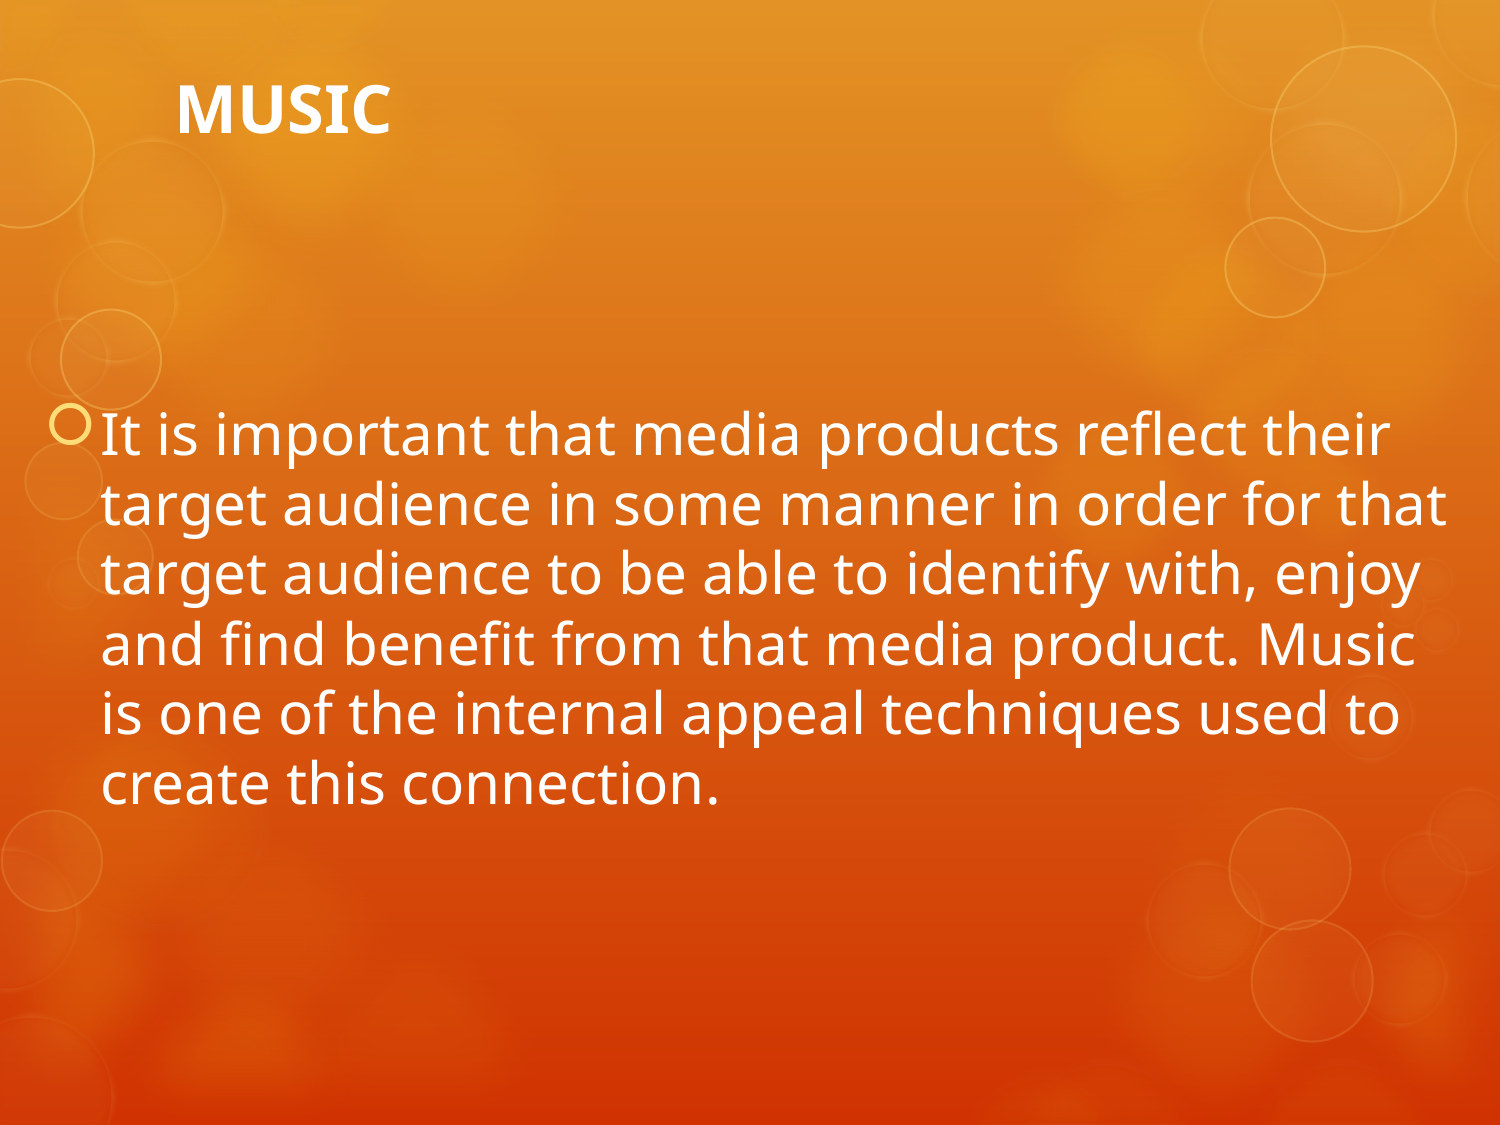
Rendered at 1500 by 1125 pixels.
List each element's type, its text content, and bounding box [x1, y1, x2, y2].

list It is important that media products reflect their target audience in some manner in order for that target audience to be able to identify with, enjoy and find benefit from that media product. Music is one of the internal appeal techniques used to create this connection. [29, 184, 1471, 1094]
title MUSIC [159, 30, 1329, 183]
